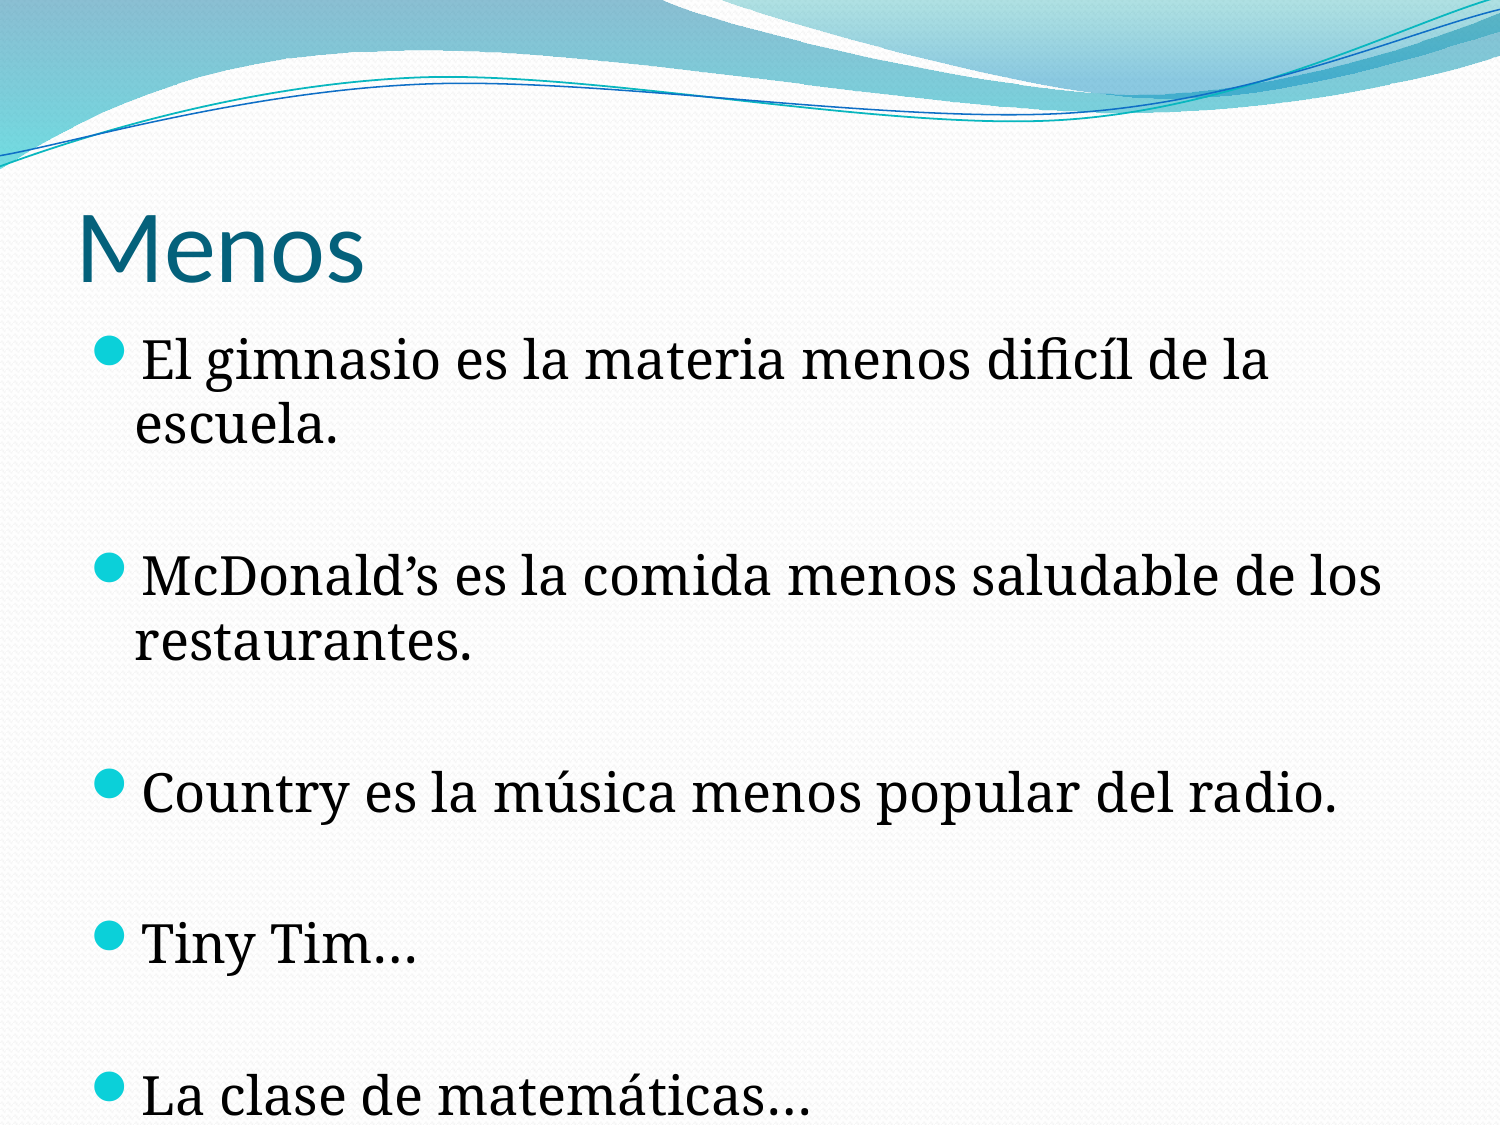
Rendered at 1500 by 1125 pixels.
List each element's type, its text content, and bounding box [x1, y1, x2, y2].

list El gimnasio es la materia menos dificíl de la escuela. McDonald’s es la comida menos saludable de los restaurantes. Country es la música menos popular del radio. Tiny Tim… La clase de matemáticas… [74, 317, 1426, 1125]
title Menos [74, 115, 1426, 304]
